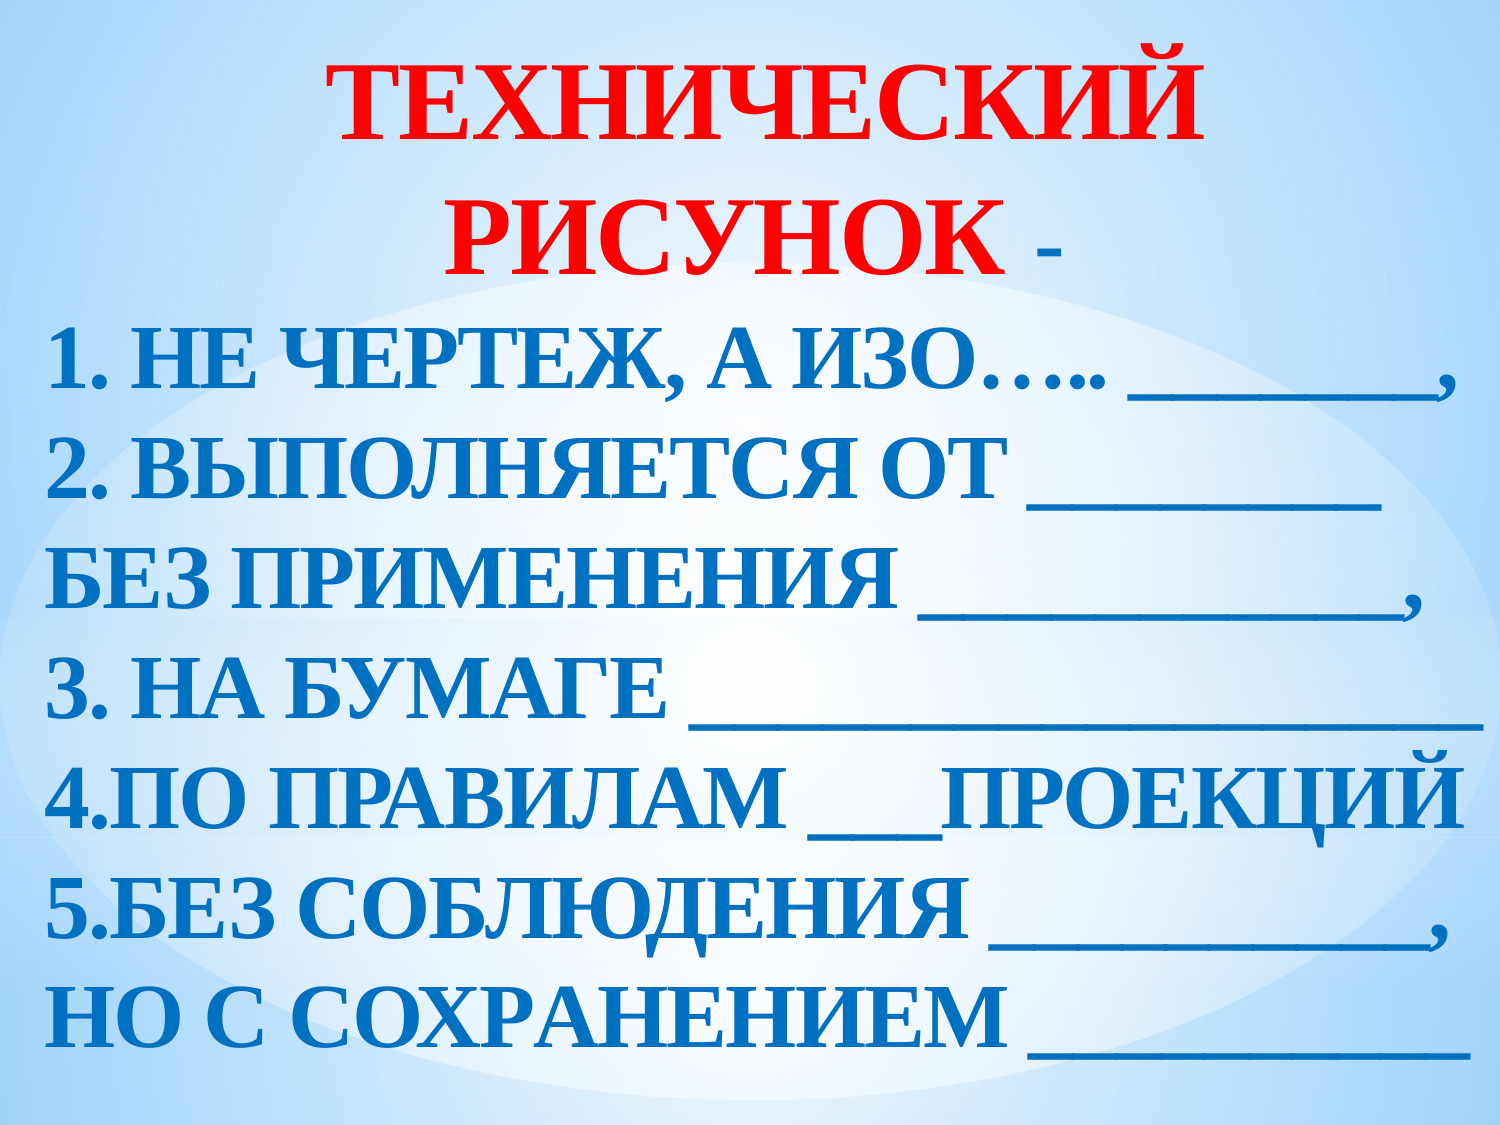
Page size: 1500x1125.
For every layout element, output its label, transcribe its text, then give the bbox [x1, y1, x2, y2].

text_box ТЕХНИЧЕСКИЙ РИСУНОК - 1. Не Чеpтеж, а ИЗО….. _______, 2. Выполняется от ________ без пpименения ___________, 3. На бумаге __________________ 4.По правилам ___проекций 5.Без соблюдения __________, но с сохpанением __________ [29, 19, 1500, 1125]
